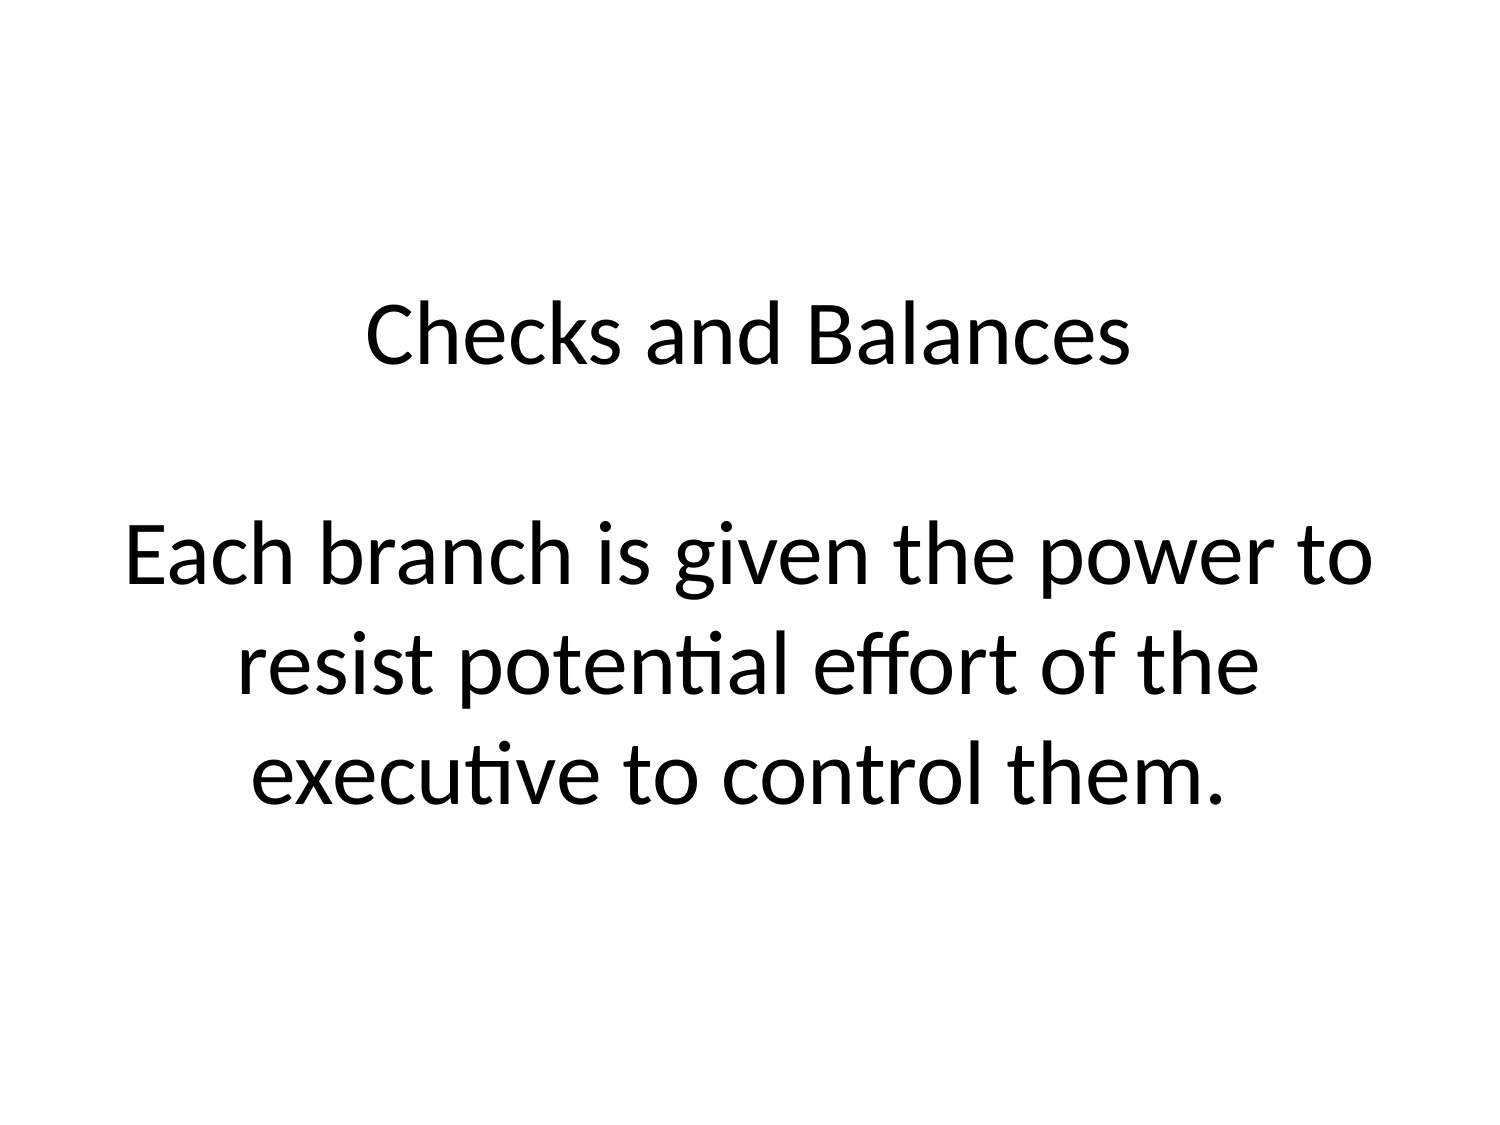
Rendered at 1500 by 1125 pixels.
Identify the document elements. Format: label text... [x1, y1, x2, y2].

title Checks and Balances Each branch is given the power to resist potential effort of the executive to control them. [74, 44, 1426, 1051]
